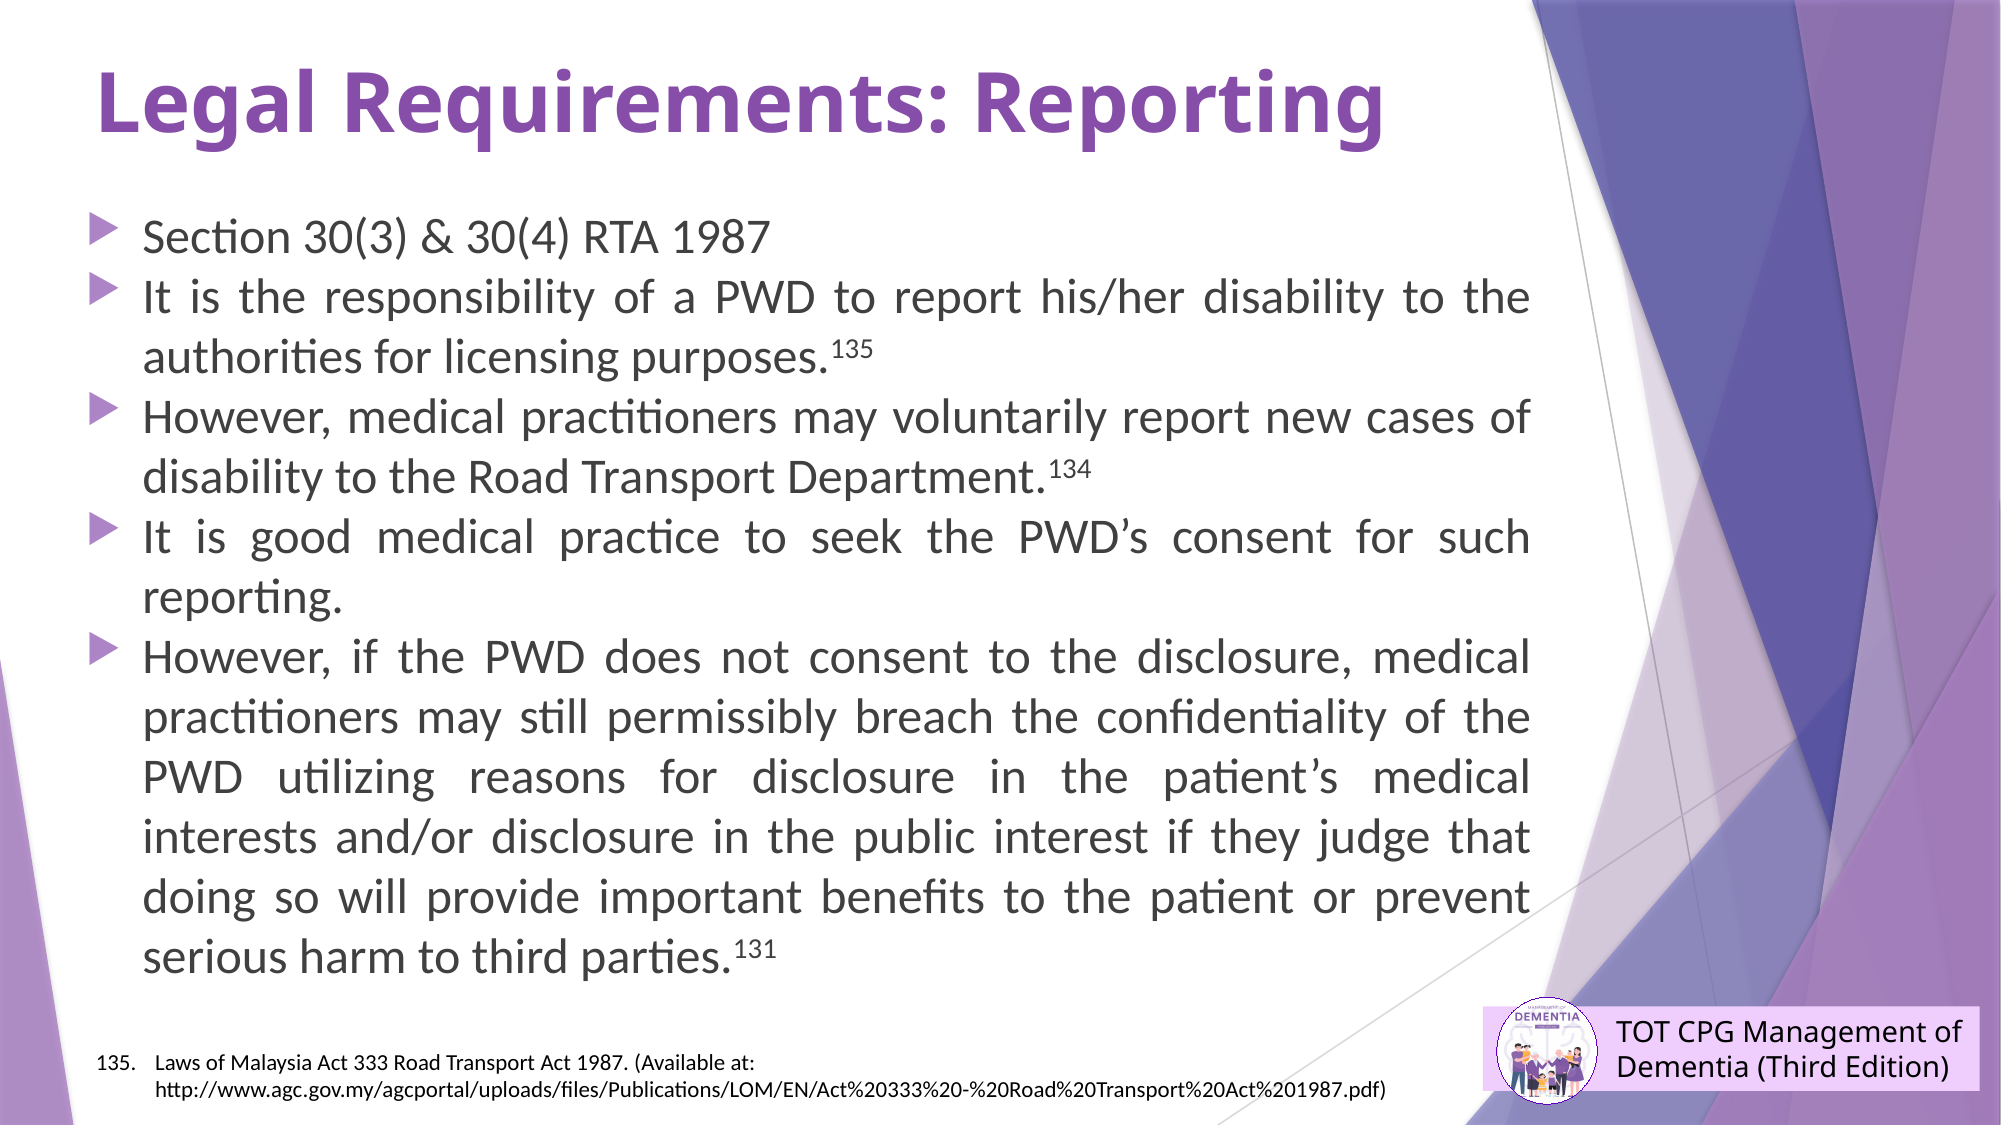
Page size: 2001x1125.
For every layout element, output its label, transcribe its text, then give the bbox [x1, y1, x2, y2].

title Legal Requirements: Reporting [79, 41, 1556, 167]
list Section 30(3) & 30(4) RTA 1987 It is the responsibility of a PWD to report his/her disability to the authorities for licensing purposes.135 However, medical practitioners may voluntarily report new cases of disability to the Road Transport Department.134 It is good medical practice to seek the PWD’s consent for such reporting. However, if the PWD does not consent to the disclosure, medical practitioners may still permissibly breach the confidentiality of the PWD utilizing reasons for disclosure in the patient’s medical interests and/or disclosure in the public interest if they judge that doing so will provide important benefits to the patient or prevent serious harm to third parties.131 [70, 196, 1547, 1083]
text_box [1482, 996, 1981, 1105]
text_box Laws of Malaysia Act 333 Road Transport Act 1987. (Available at: http://www.agc.gov.my/agcportal/uploads/files/Publications/LOM/EN/Act%20333%20-%20Road%20Transport%20Act%201987.pdf) [81, 1040, 1447, 1110]
